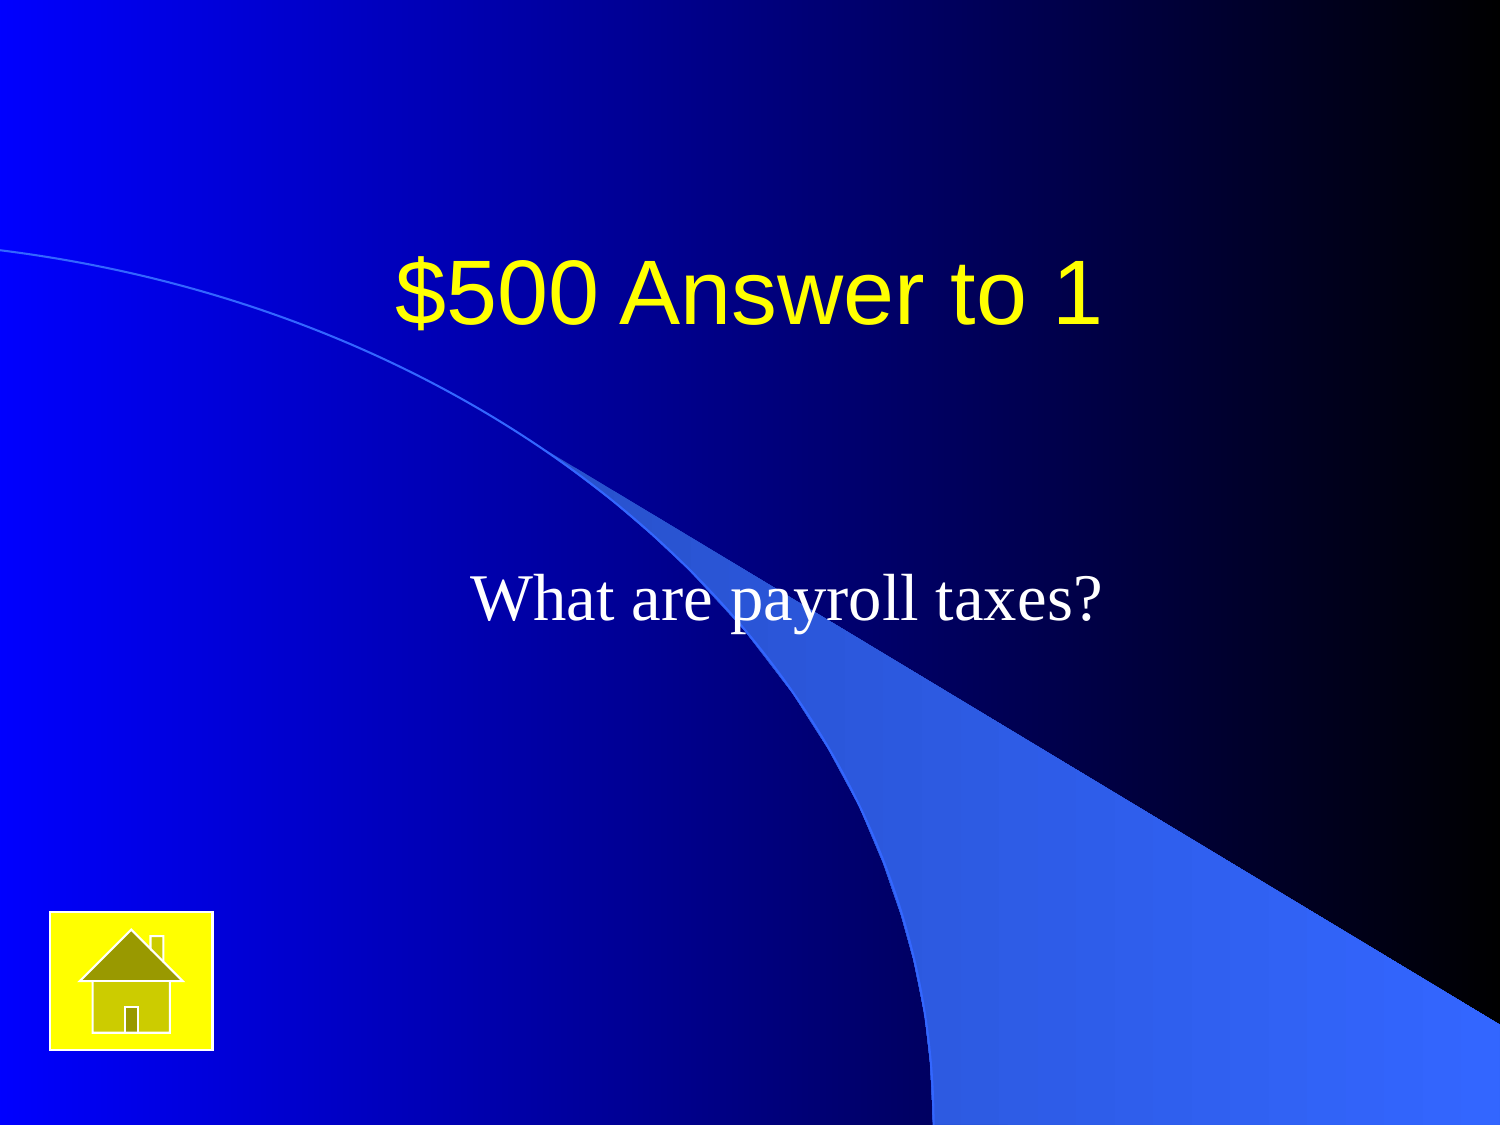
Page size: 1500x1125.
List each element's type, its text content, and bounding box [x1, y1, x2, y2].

subtitle What are payroll taxes? [262, 449, 1313, 738]
title $500 Answer to 1 [112, 162, 1388, 351]
